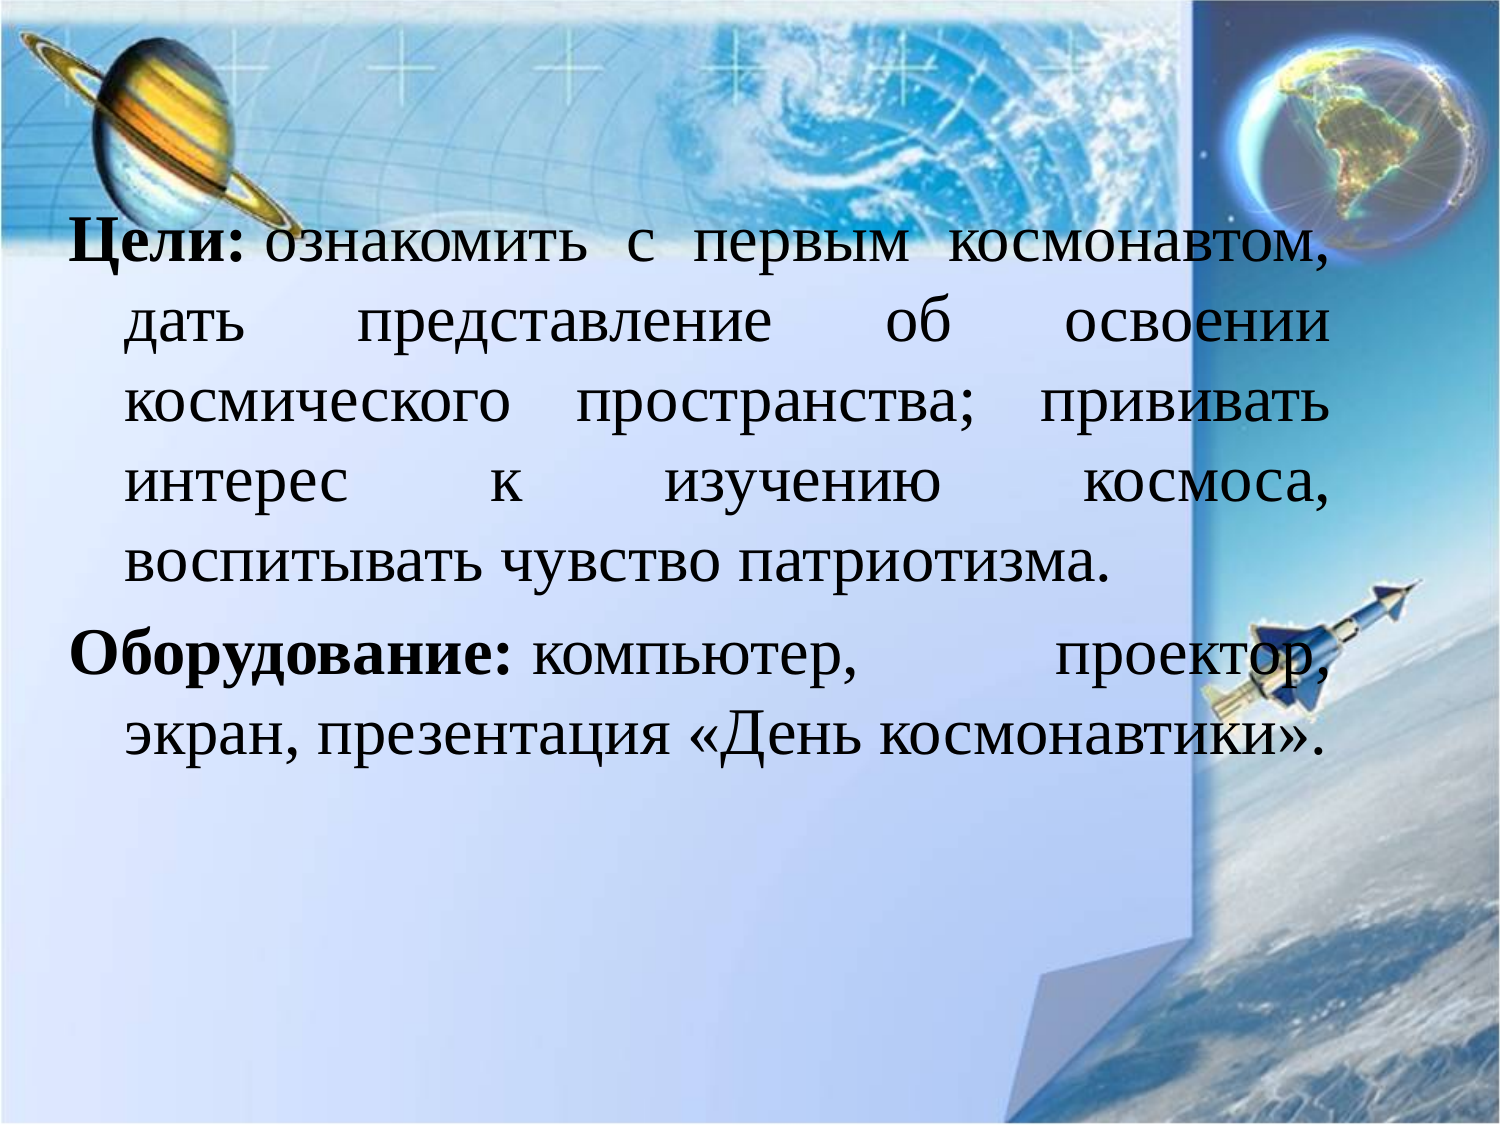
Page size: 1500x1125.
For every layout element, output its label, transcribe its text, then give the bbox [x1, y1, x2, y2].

picture [0, 0, 1500, 1125]
list Цели: ознакомить с первым космонавтом, дать представление об освоении космического пространства; прививать интерес к изучению космоса, воспитывать чувство патриотизма. Оборудование: компьютер, проектор, экран, презентация «День космонавтики». [52, 187, 1348, 903]
